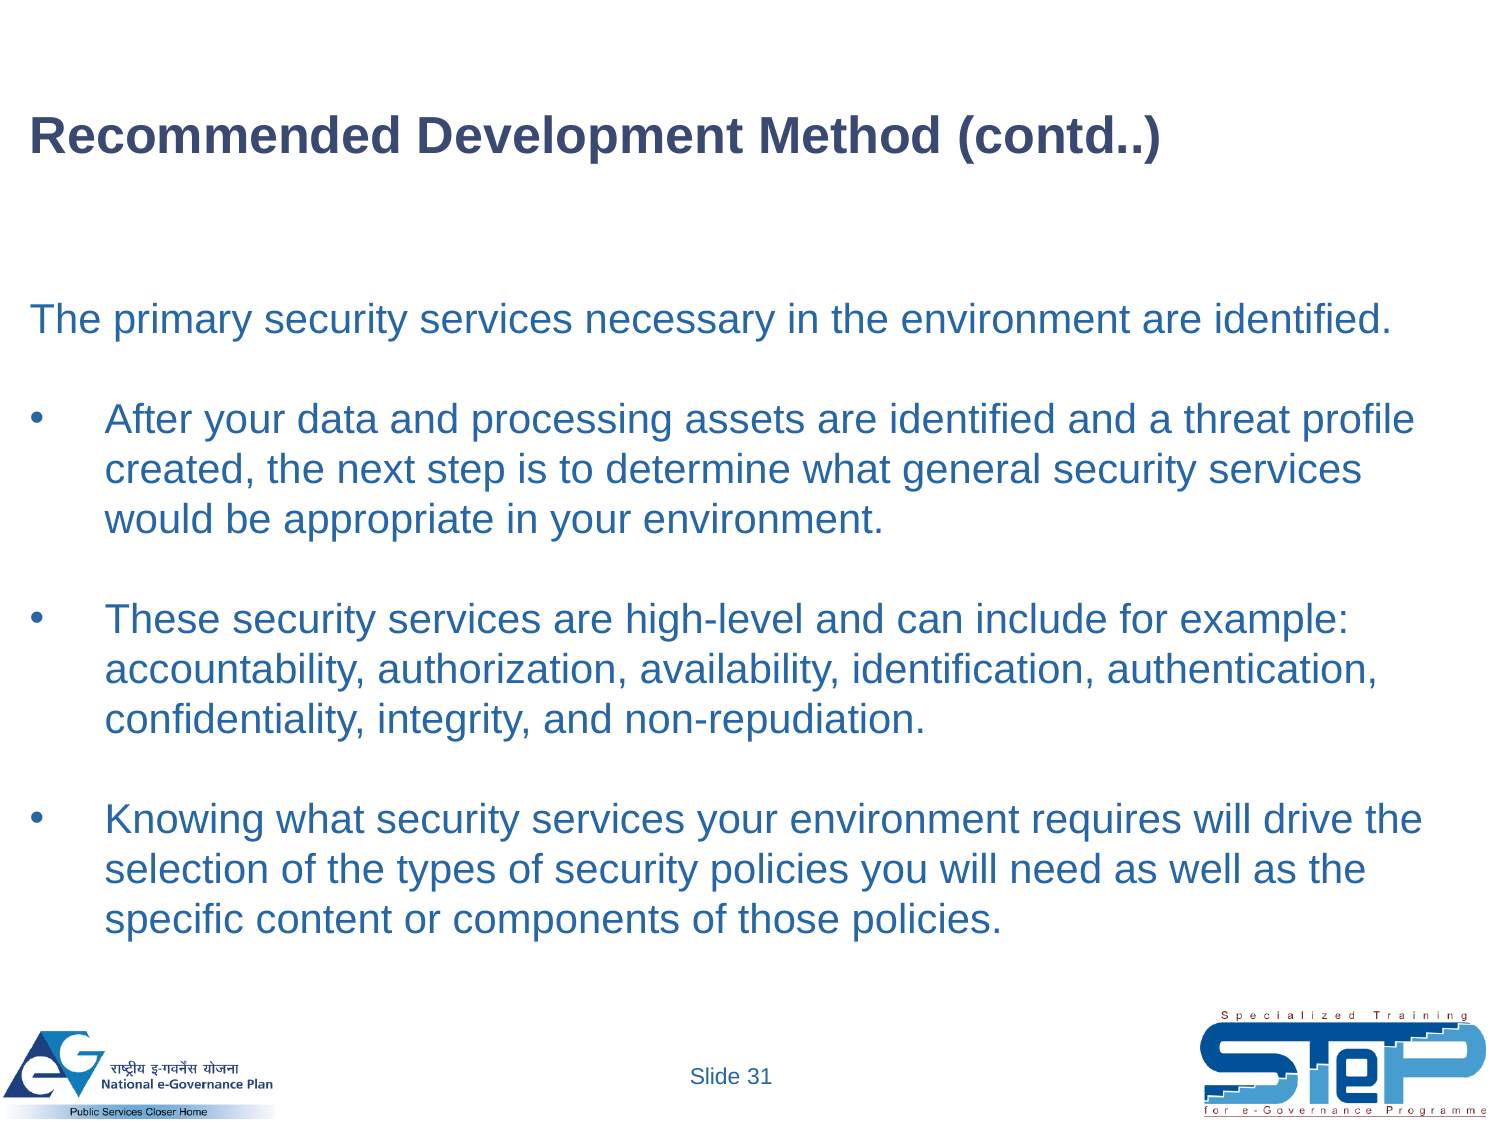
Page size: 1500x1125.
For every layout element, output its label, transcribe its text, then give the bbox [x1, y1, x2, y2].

title Recommended Development Method (contd..) [29, 101, 1470, 226]
list The primary security services necessary in the environment are identified. After your data and processing assets are identified and a threat profile created, the next step is to determine what general security services would be appropriate in your environment. These security services are high-level and can include for example: accountability, authorization, availability, identification, authentication, confidentiality, integrity, and non-repudiation. Knowing what security services your environment requires will drive the selection of the types of security policies you will need as well as the specific content or components of those policies. [29, 291, 1470, 1001]
picture [1200, 1011, 1486, 1117]
picture [2, 1031, 275, 1119]
